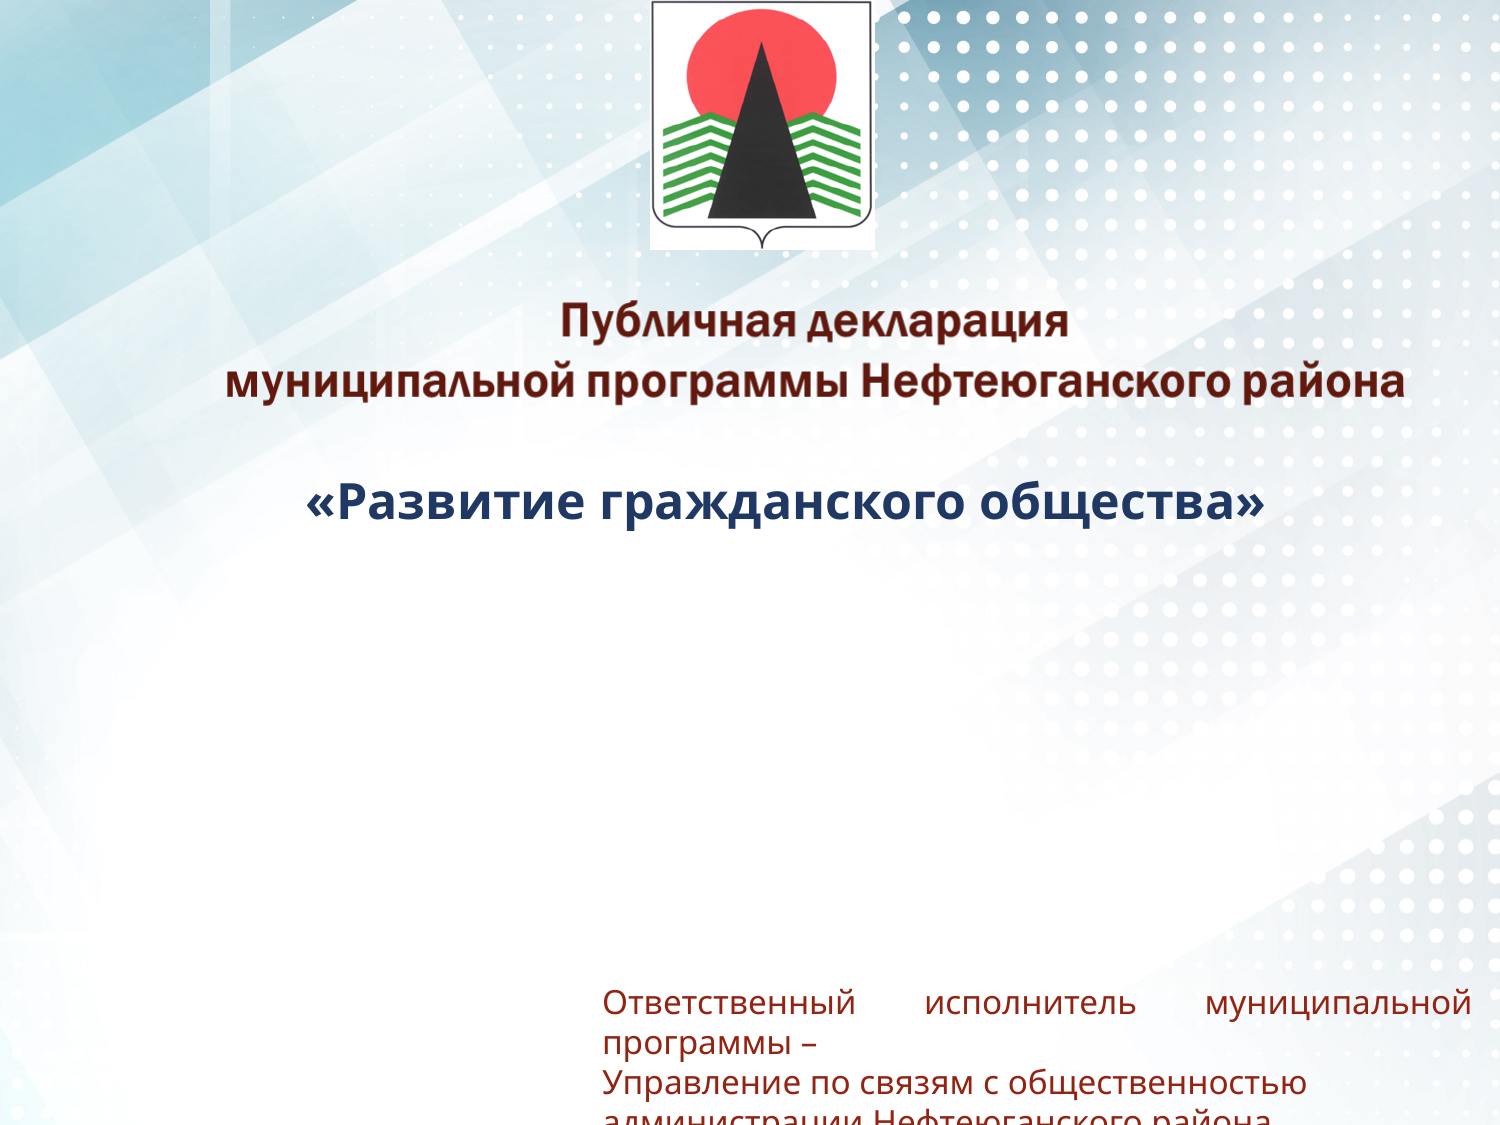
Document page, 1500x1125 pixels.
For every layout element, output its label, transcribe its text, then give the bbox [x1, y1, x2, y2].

text_box «Развитие гражданского общества» [162, 461, 1436, 537]
picture [0, 0, 1500, 1125]
text_box Ответственный исполнитель муниципальной программы – Управление по связям с общественностью администрации Нефтеюганского района [587, 974, 1489, 1125]
